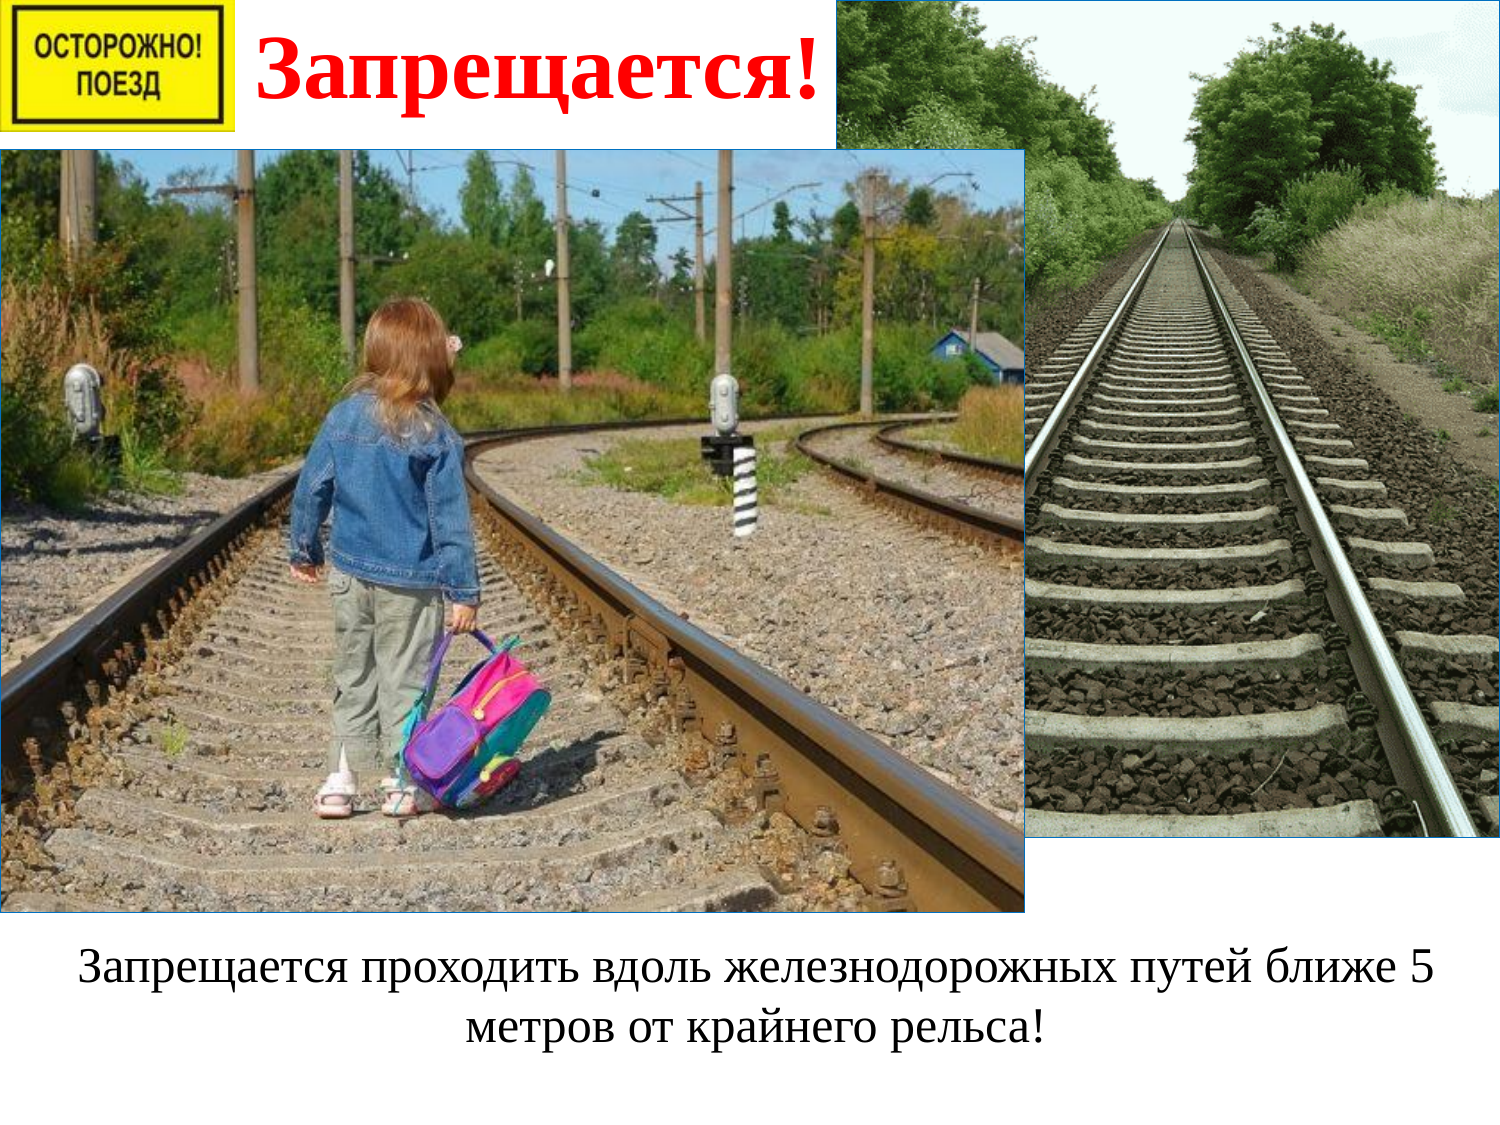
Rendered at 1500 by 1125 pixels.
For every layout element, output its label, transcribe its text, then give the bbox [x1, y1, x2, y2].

text_box Запрещается! [240, 0, 834, 125]
text_box Запрещается проходить вдоль железнодорожных путей ближе 5 метров от крайнего рельса! [49, 924, 1463, 1060]
picture [0, 0, 1500, 913]
picture [0, 0, 235, 132]
